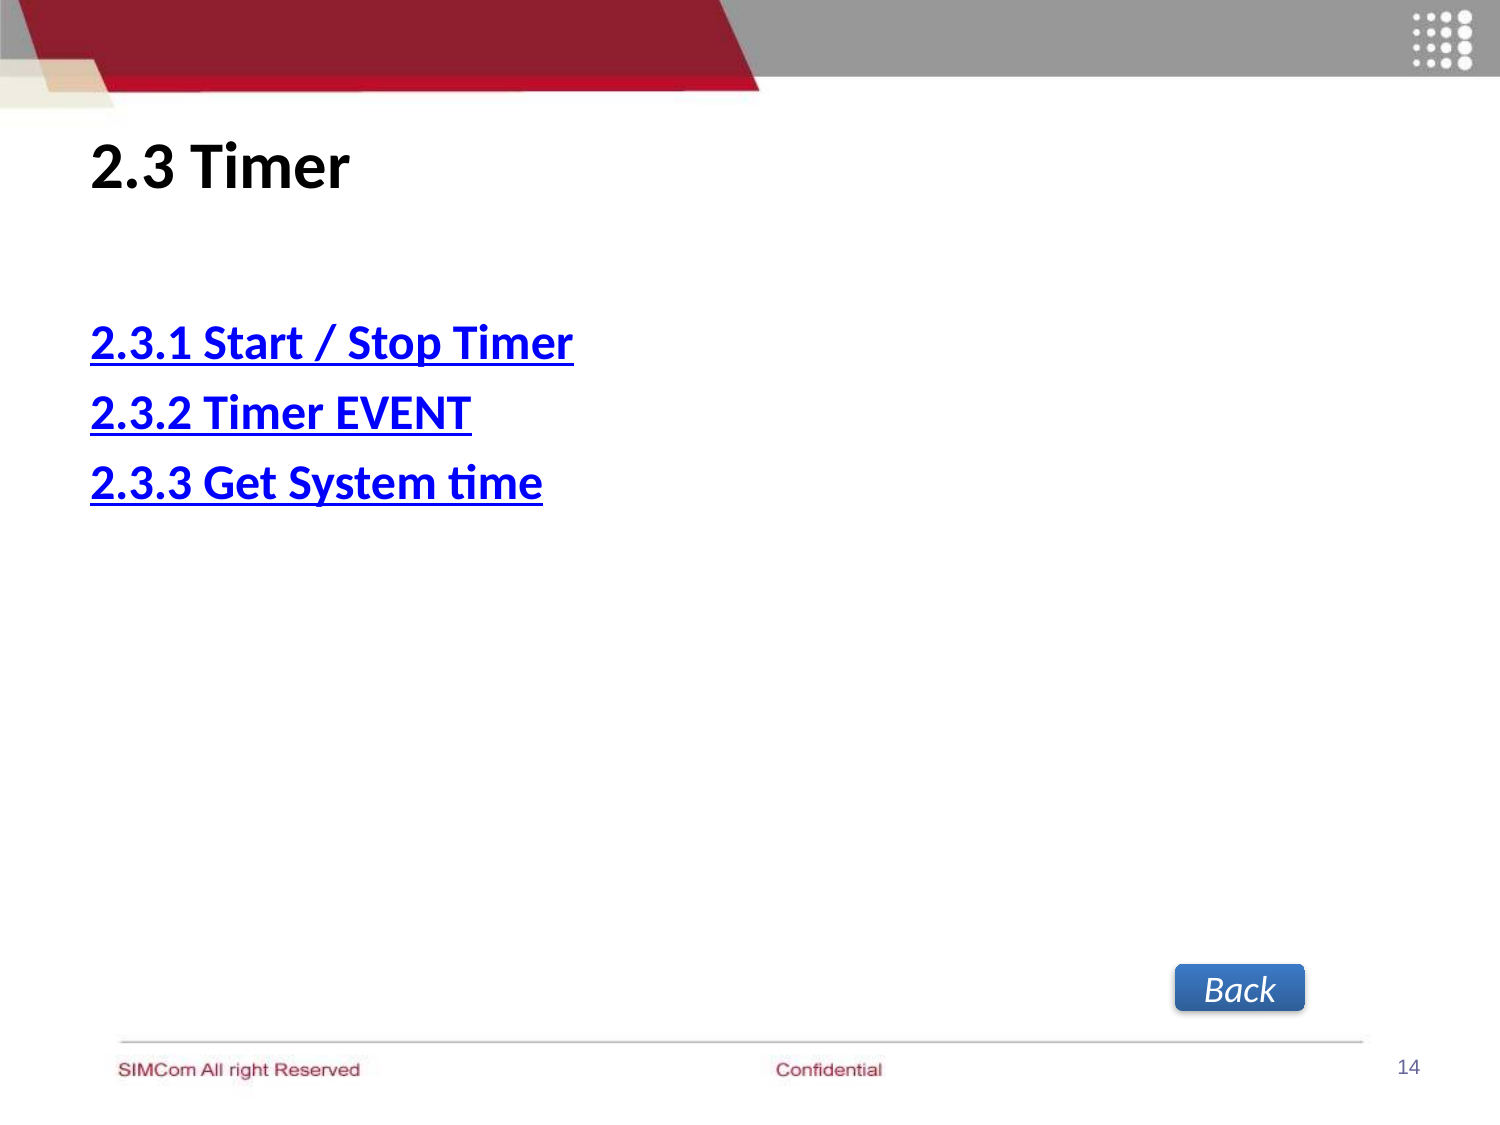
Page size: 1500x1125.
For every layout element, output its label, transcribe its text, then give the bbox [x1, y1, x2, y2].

picture [0, 0, 1500, 1125]
title 2.3 Timer [74, 89, 1426, 231]
text_box Back [1175, 964, 1306, 1012]
list 2.3.1 Start / Stop Timer 2.3.2 Timer EVENT 2.3.3 Get System time [74, 231, 1426, 1036]
